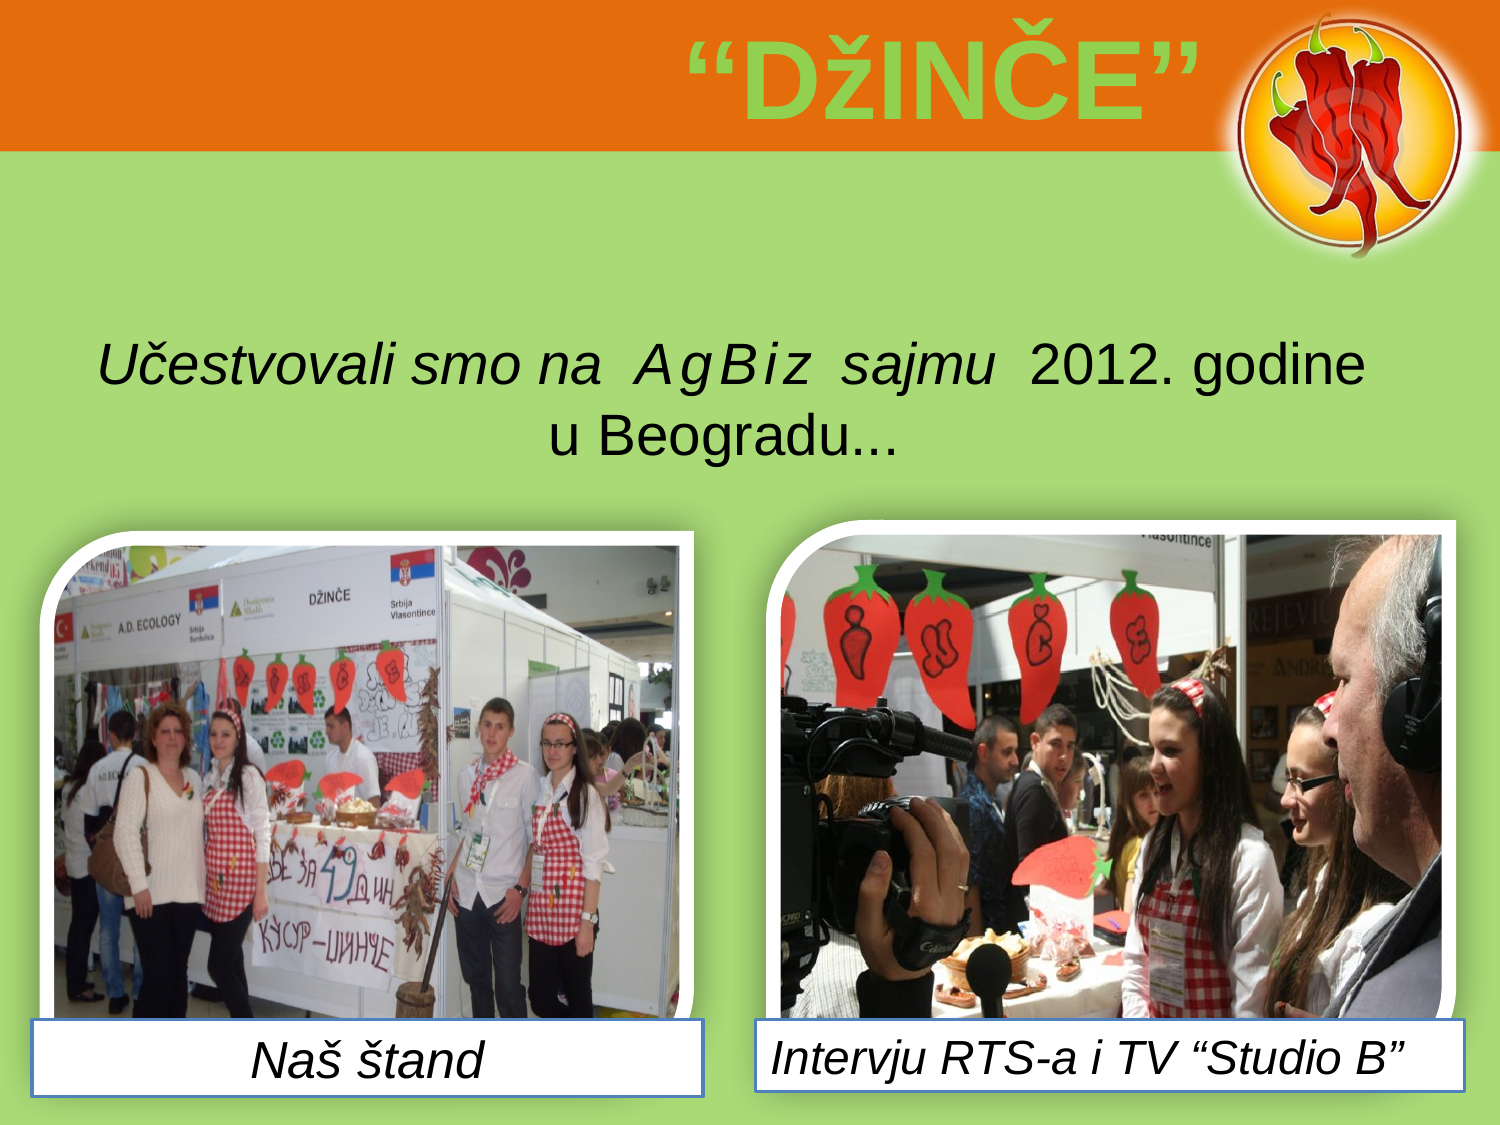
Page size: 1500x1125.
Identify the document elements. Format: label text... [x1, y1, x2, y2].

text_box ‘‘DžINČE’’ [542, 0, 1204, 150]
text_box [0, 0, 1200, 152]
text_box Intervju RTS-a i TV “Studio B” [754, 1018, 1466, 1093]
picture [773, 527, 1450, 1079]
picture [1205, 0, 1500, 270]
text_box Naš štand [30, 1018, 705, 1098]
picture [46, 537, 687, 1079]
text_box Učestvovali smo na AgBiz sajmu 2012. godine u Beogradu... [0, 259, 1465, 594]
